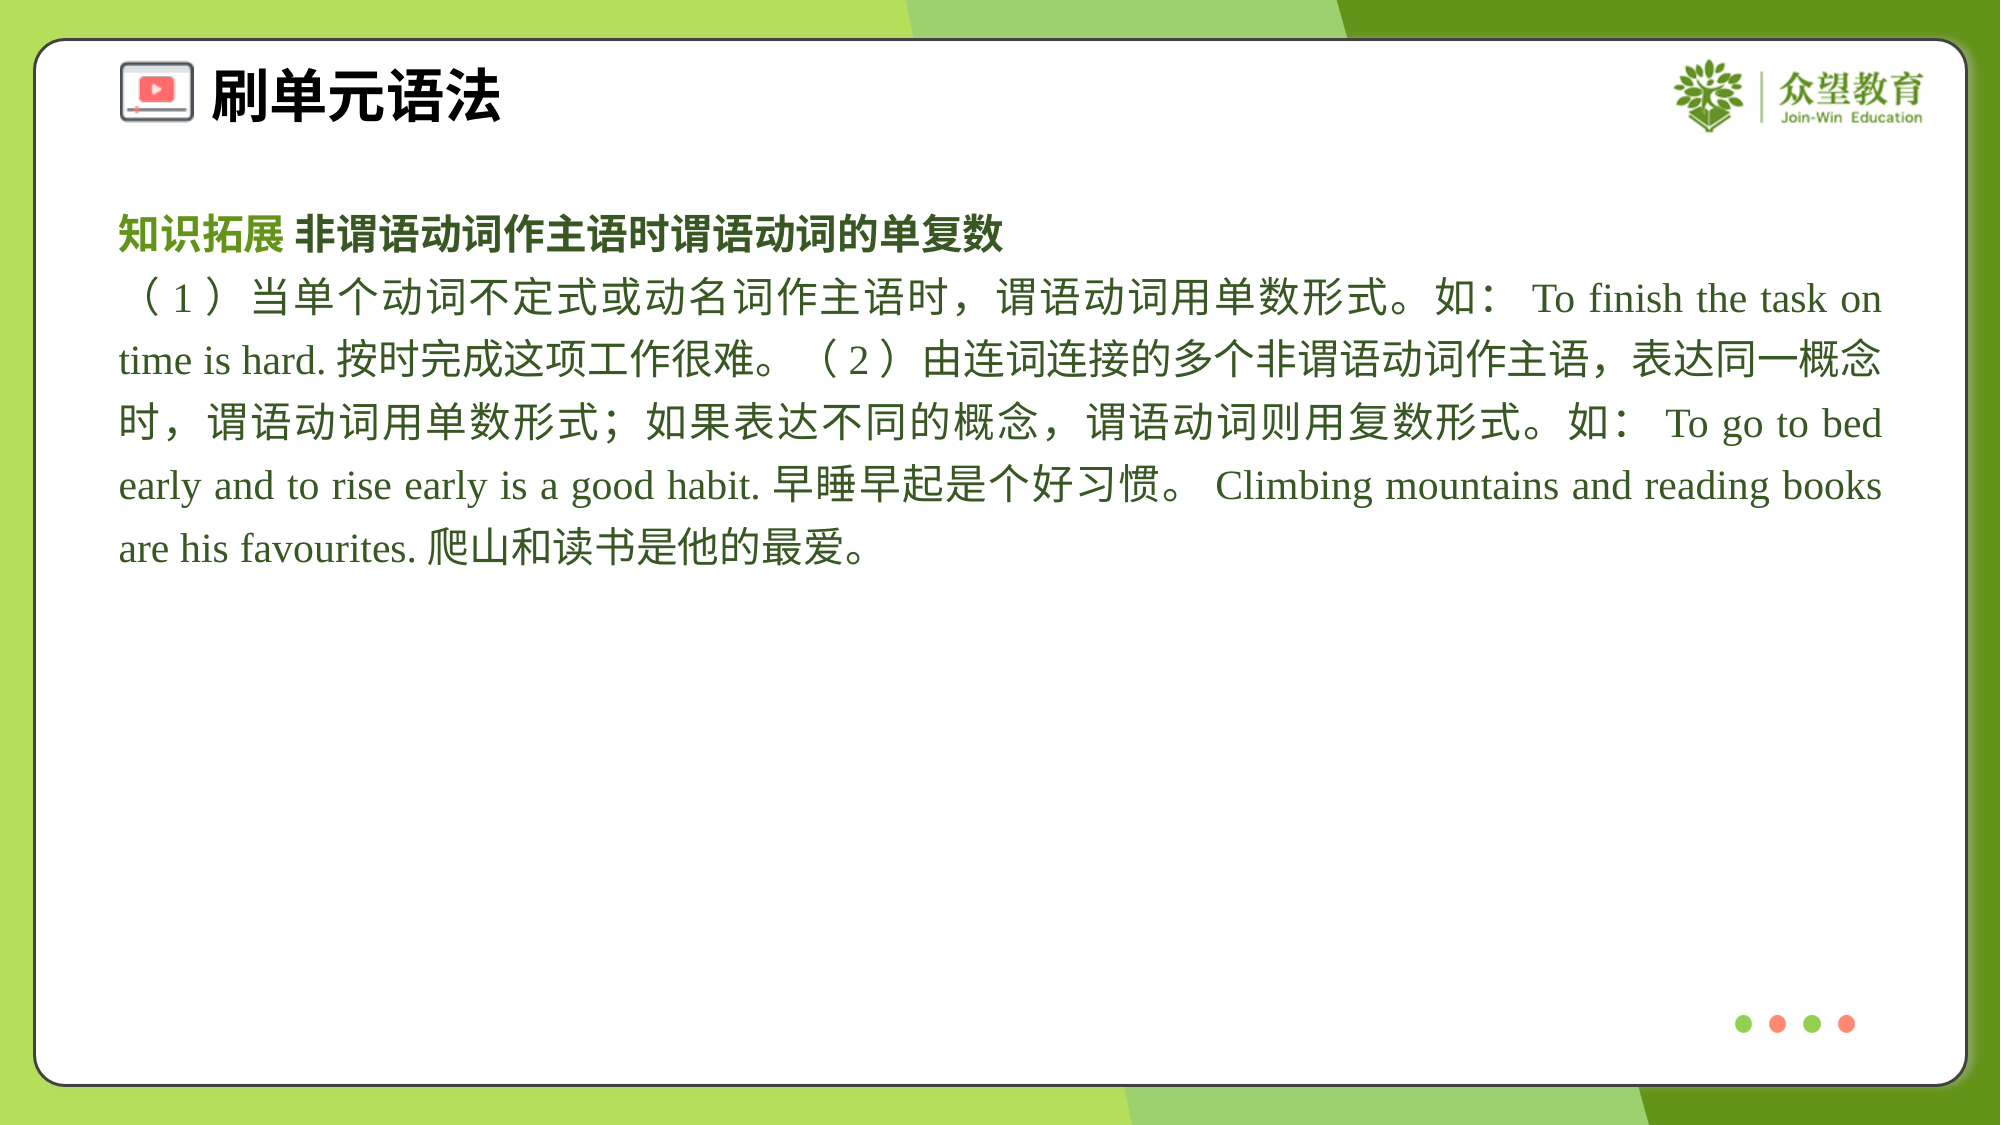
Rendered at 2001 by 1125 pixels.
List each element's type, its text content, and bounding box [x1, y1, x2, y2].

text_box 知识拓展 非谓语动词作主语时谓语动词的单复数 （1）当单个动词不定式或动名词作主语时，谓语动词用单数形式。如：To finish the task on time is hard.按时完成这项工作很难。（2）由连词连接的多个非谓语动词作主语，表达同一概念时，谓语动词用单数形式；如果表达不同的概念，谓语动词则用复数形式。如：To go to bed early and to rise early is a good habit.早睡早起是个好习惯。Climbing mountains and reading books are his favourites.爬山和读书是他的最爱。 [118, 195, 1883, 697]
picture [0, 0, 2000, 1125]
